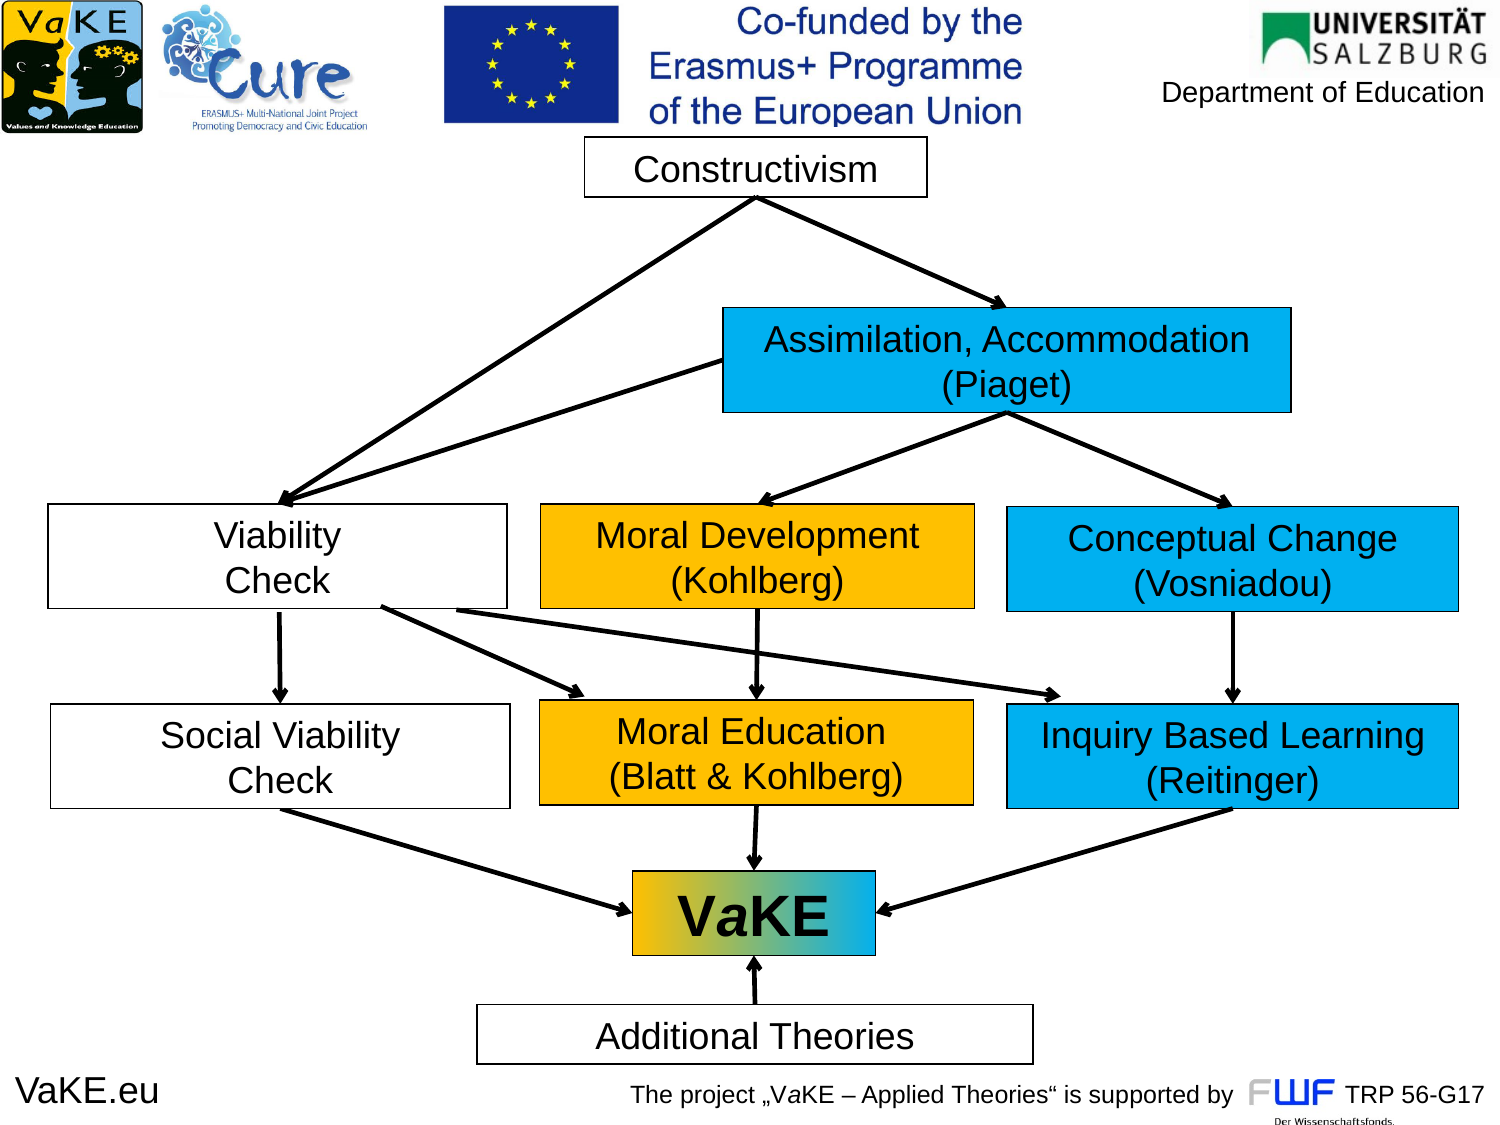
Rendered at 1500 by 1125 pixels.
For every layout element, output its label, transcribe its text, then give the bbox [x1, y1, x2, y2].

text_box Additional Theories [476, 1004, 1034, 1065]
picture [0, 0, 145, 135]
text_box Inquiry Based Learning (Reitinger) [1007, 703, 1459, 809]
text_box Moral Development (Kohlberg) [540, 512, 975, 608]
text_box Assimilation, Accommodation (Piaget) [762, 307, 1292, 413]
text_box Social Viability Check [50, 703, 510, 809]
text_box Viability Check [47, 503, 508, 609]
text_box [455, 609, 1062, 697]
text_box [753, 805, 757, 871]
text_box Moral Education (Blatt & Kohlberg) [539, 705, 974, 805]
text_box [761, 413, 1005, 505]
picture [1249, 0, 1500, 78]
picture [1249, 1079, 1394, 1125]
text_box Conceptual Change (Vosniadou) [1007, 506, 1459, 612]
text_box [277, 360, 724, 505]
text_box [279, 809, 633, 914]
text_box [757, 197, 1008, 308]
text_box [875, 809, 1234, 914]
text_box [1006, 413, 1234, 507]
text_box Constructivism [584, 137, 928, 196]
text_box VaKE [632, 870, 876, 956]
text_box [380, 605, 585, 697]
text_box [277, 197, 757, 505]
